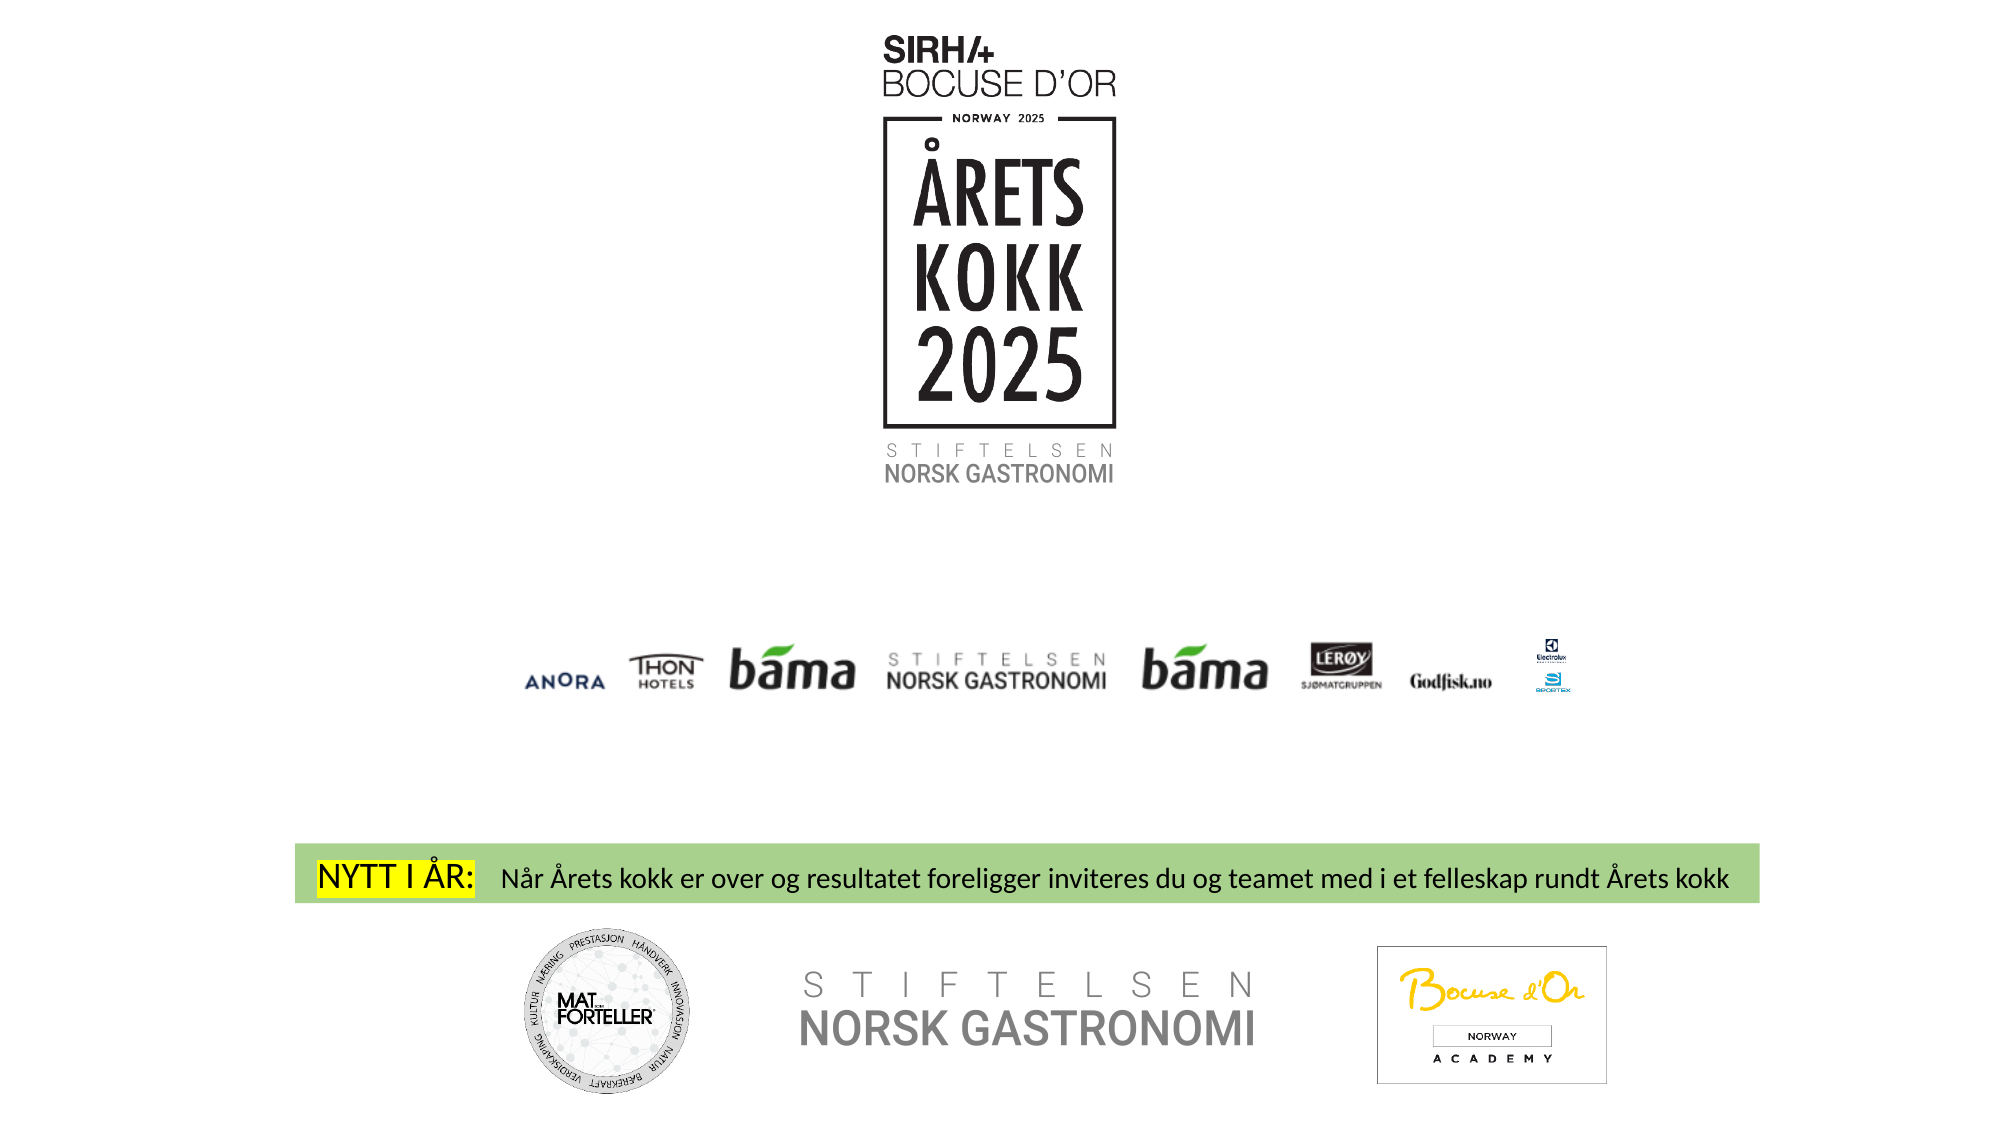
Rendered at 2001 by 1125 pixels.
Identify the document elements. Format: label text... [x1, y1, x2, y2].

picture [512, 912, 701, 1105]
text_box NYTT I ÅR: Når Årets kokk er over og resultatet foreligger inviteres du og teamet med i et felleskap rundt Årets kokk [295, 843, 1760, 904]
picture [1377, 946, 1607, 1084]
picture [756, 939, 1298, 1078]
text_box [863, 22, 1135, 500]
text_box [482, 614, 1572, 720]
